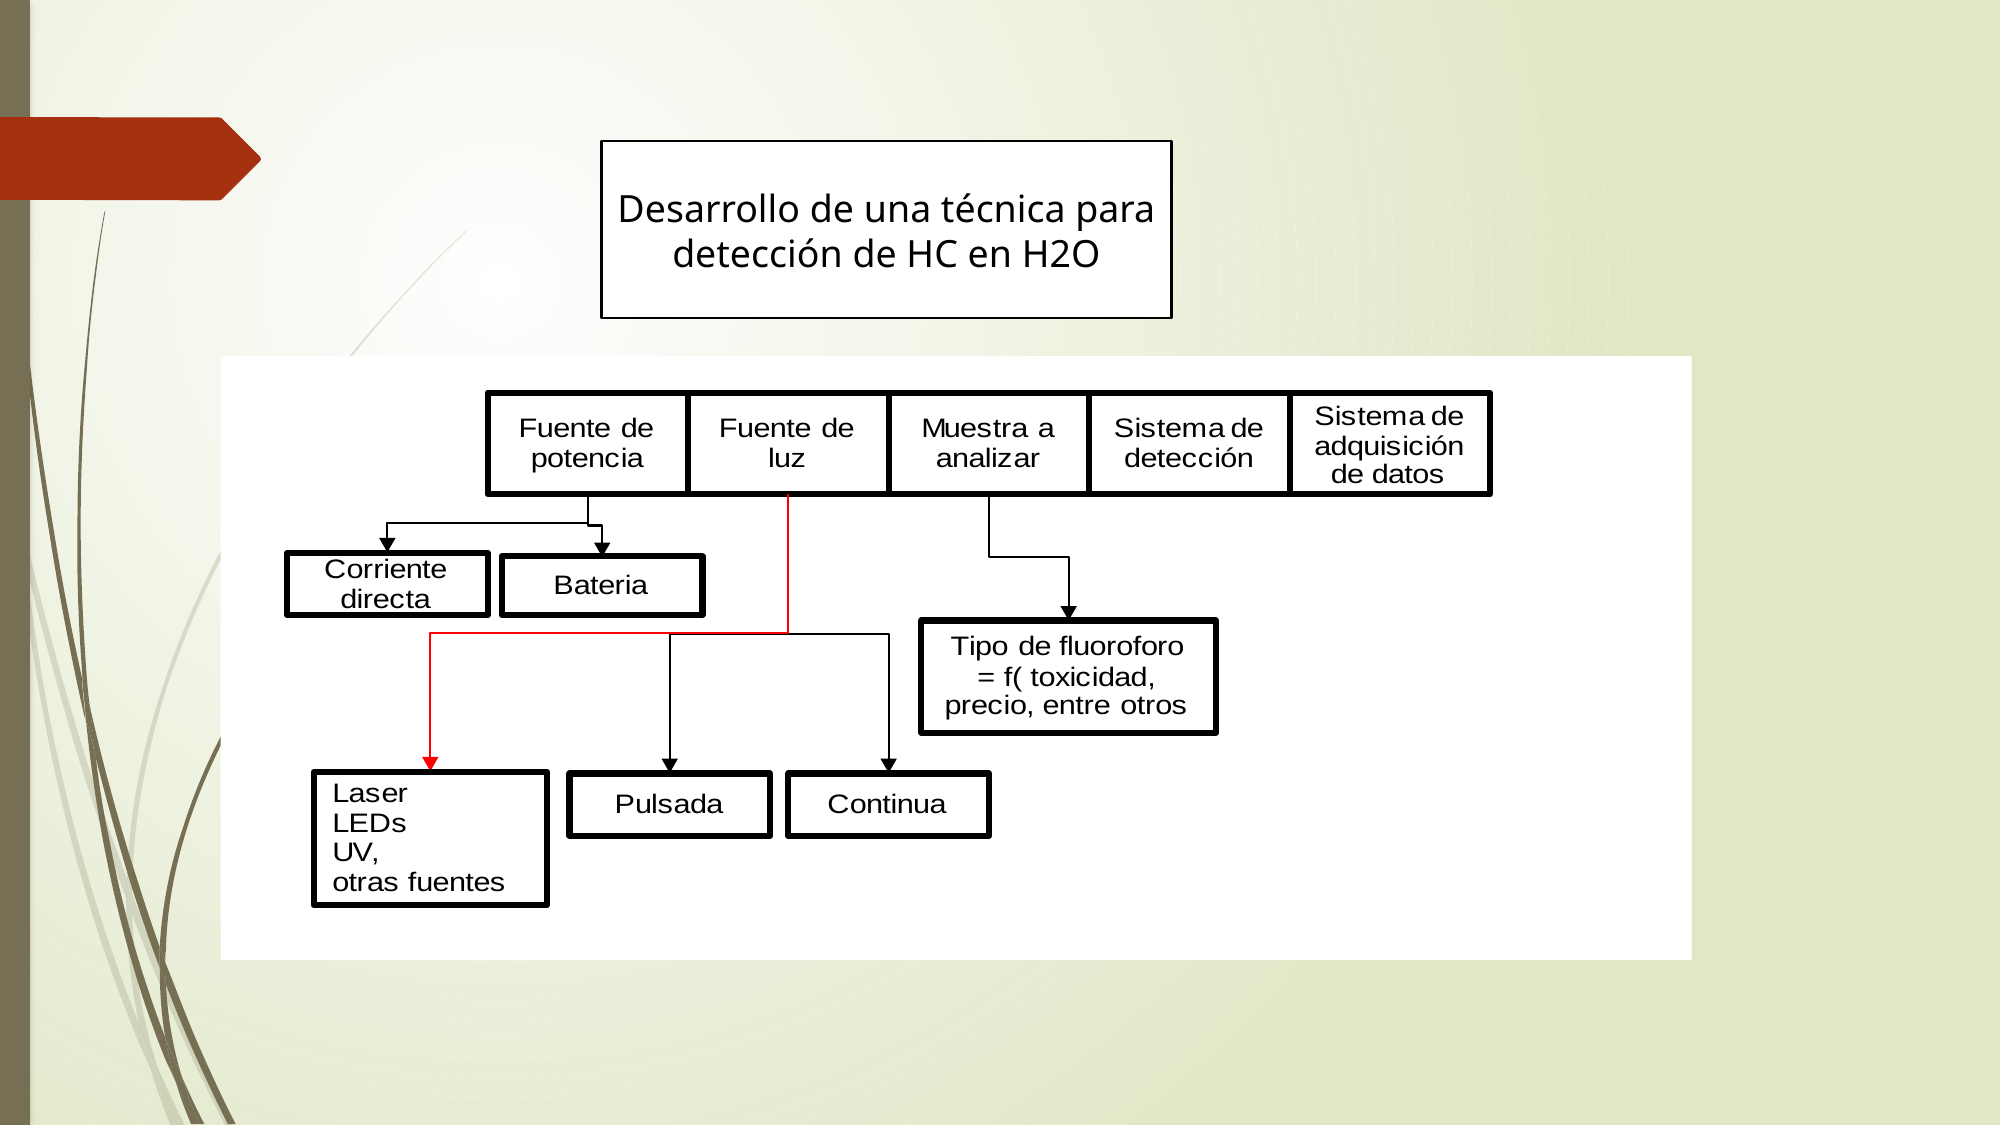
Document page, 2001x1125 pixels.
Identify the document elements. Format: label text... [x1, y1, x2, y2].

text_box Desarrollo de una técnica para detección de HC en H2O [600, 140, 1173, 319]
picture [218, 354, 1695, 962]
